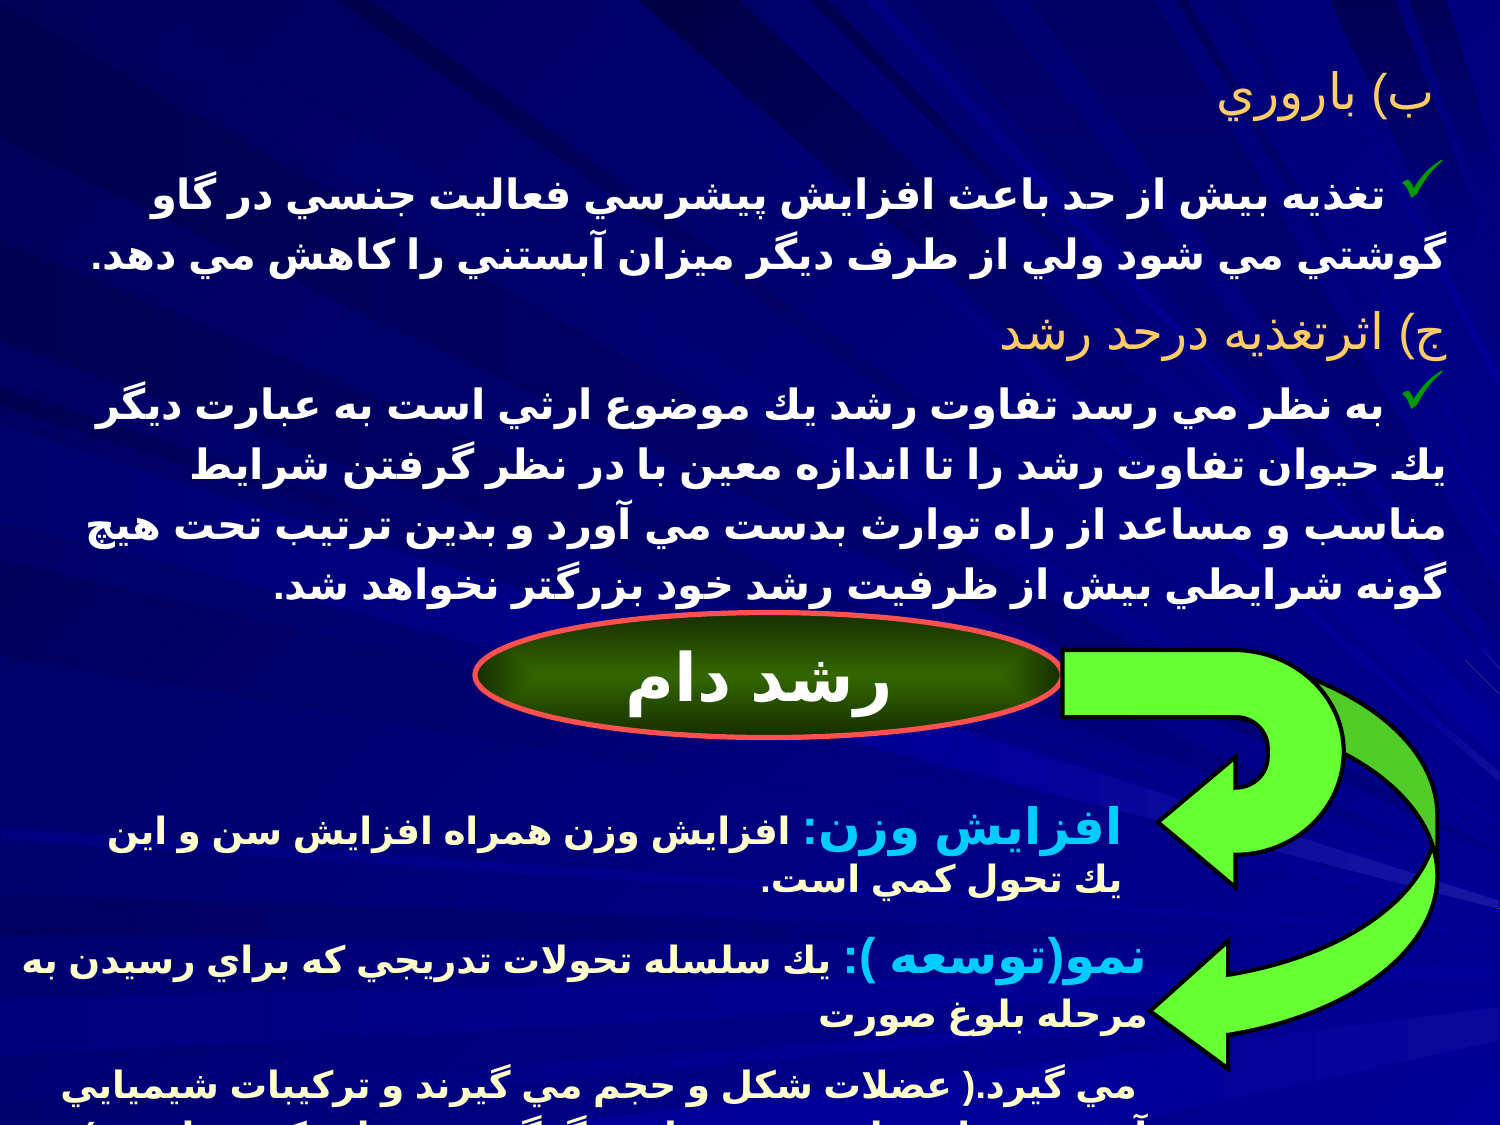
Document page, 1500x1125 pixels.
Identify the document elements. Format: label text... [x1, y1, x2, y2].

text_box [1062, 649, 1344, 888]
text_box افزايش وزن: افزايش وزن همراه افزايش سن و اين يك تحول كمي است. [74, 787, 1138, 906]
text_box نمو(توسعه ): يك سلسله تحولات تدريجي كه براي رسيدن به مرحله بلوغ صورت مي گيرد.( عضلات شكل و حجم مي گيرند و تركيبات شيميايي آن به مرحله نهايي ميرسد اين دگرگوني تحولي كيفي است ) [0, 906, 1163, 1125]
text_box [1163, 678, 1438, 1069]
title ب) باروري [74, 37, 1451, 143]
text_box رشد دام [474, 612, 1062, 738]
list تغذيه بيش از حد باعث افزايش پيشرسي فعاليت جنسي در گاو گوشتي مي شود ولي از طرف ديگر ميزان آبستني را كاهش مي دهد. ج) اثرتغذيه درحد رشد به نظر مي رسد تفاوت رشد يك موضوع ارثي است به عبارت ديگر يك حيوان تفاوت رشد را تا اندازه معين با در نظر گرفتن شرايط مناسب و مساعد از راه توارث بدست مي آورد و بدين ترتيب تحت هيچ گونه شرايطي بيش از ظرفيت رشد خود بزرگتر نخواهد شد. [37, 149, 1463, 588]
